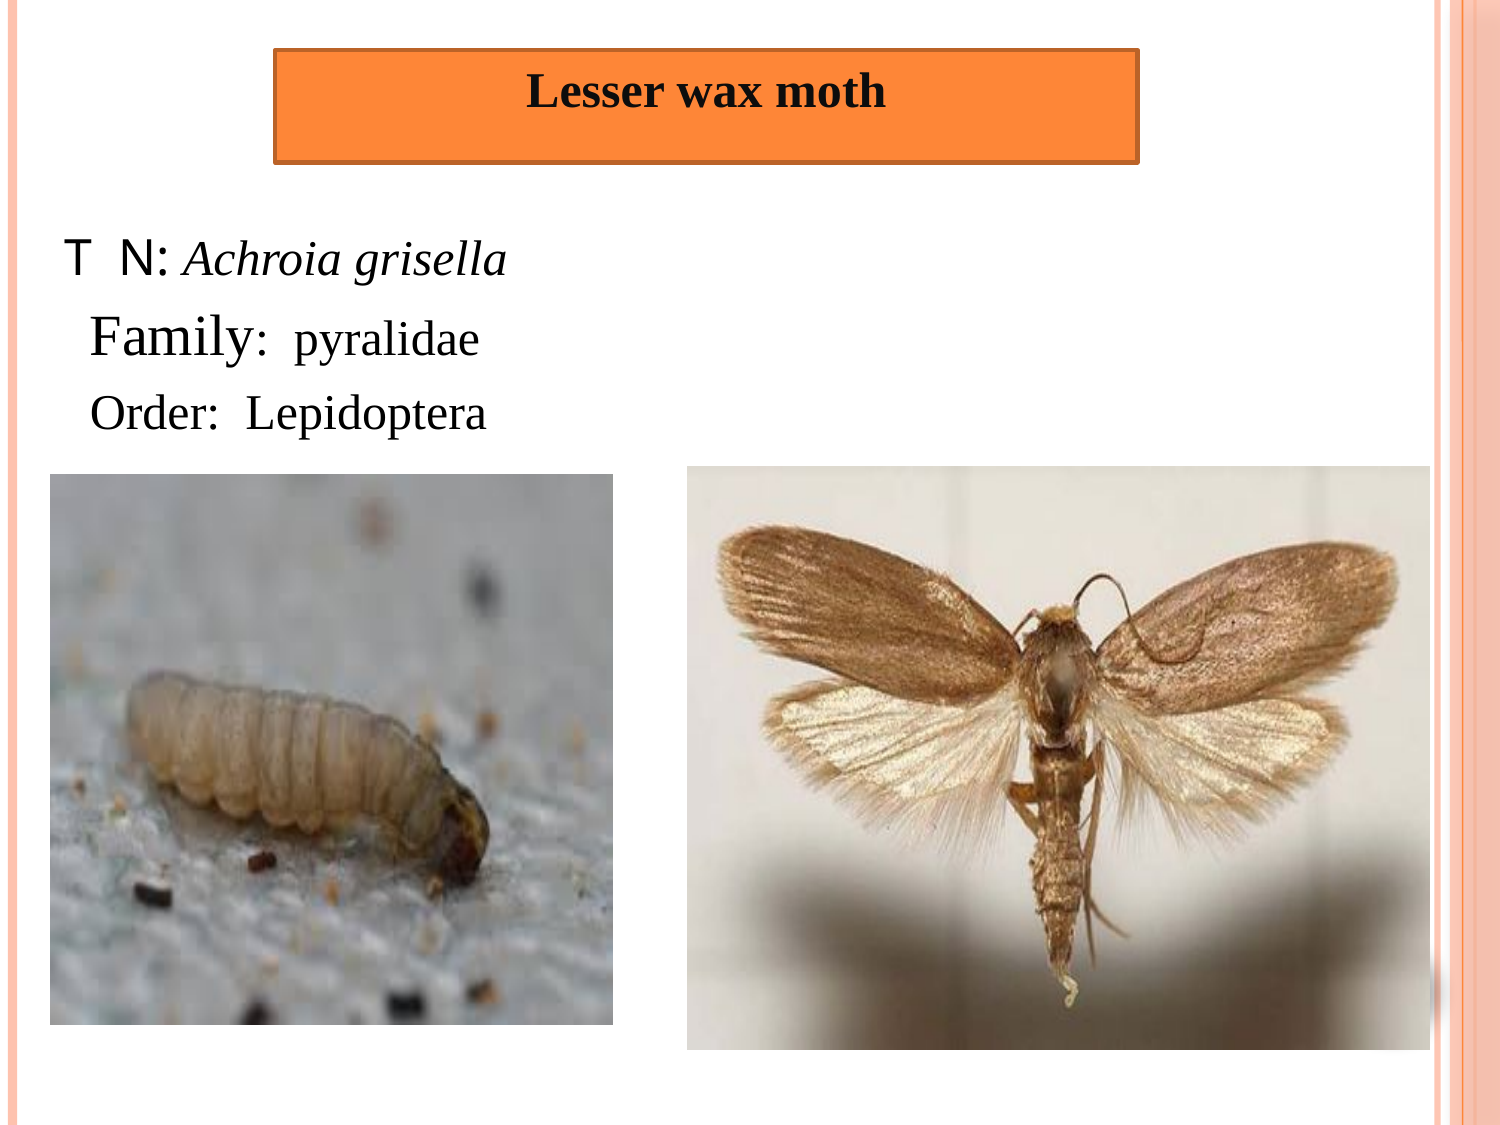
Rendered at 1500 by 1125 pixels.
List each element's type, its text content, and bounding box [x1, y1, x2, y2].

picture [687, 466, 1430, 1051]
picture [49, 474, 613, 1026]
list T N: Achroia grisella Family: pyralidae Order: Lepidoptera [50, 0, 1500, 1125]
text_box Lesser wax moth [273, 48, 1140, 165]
